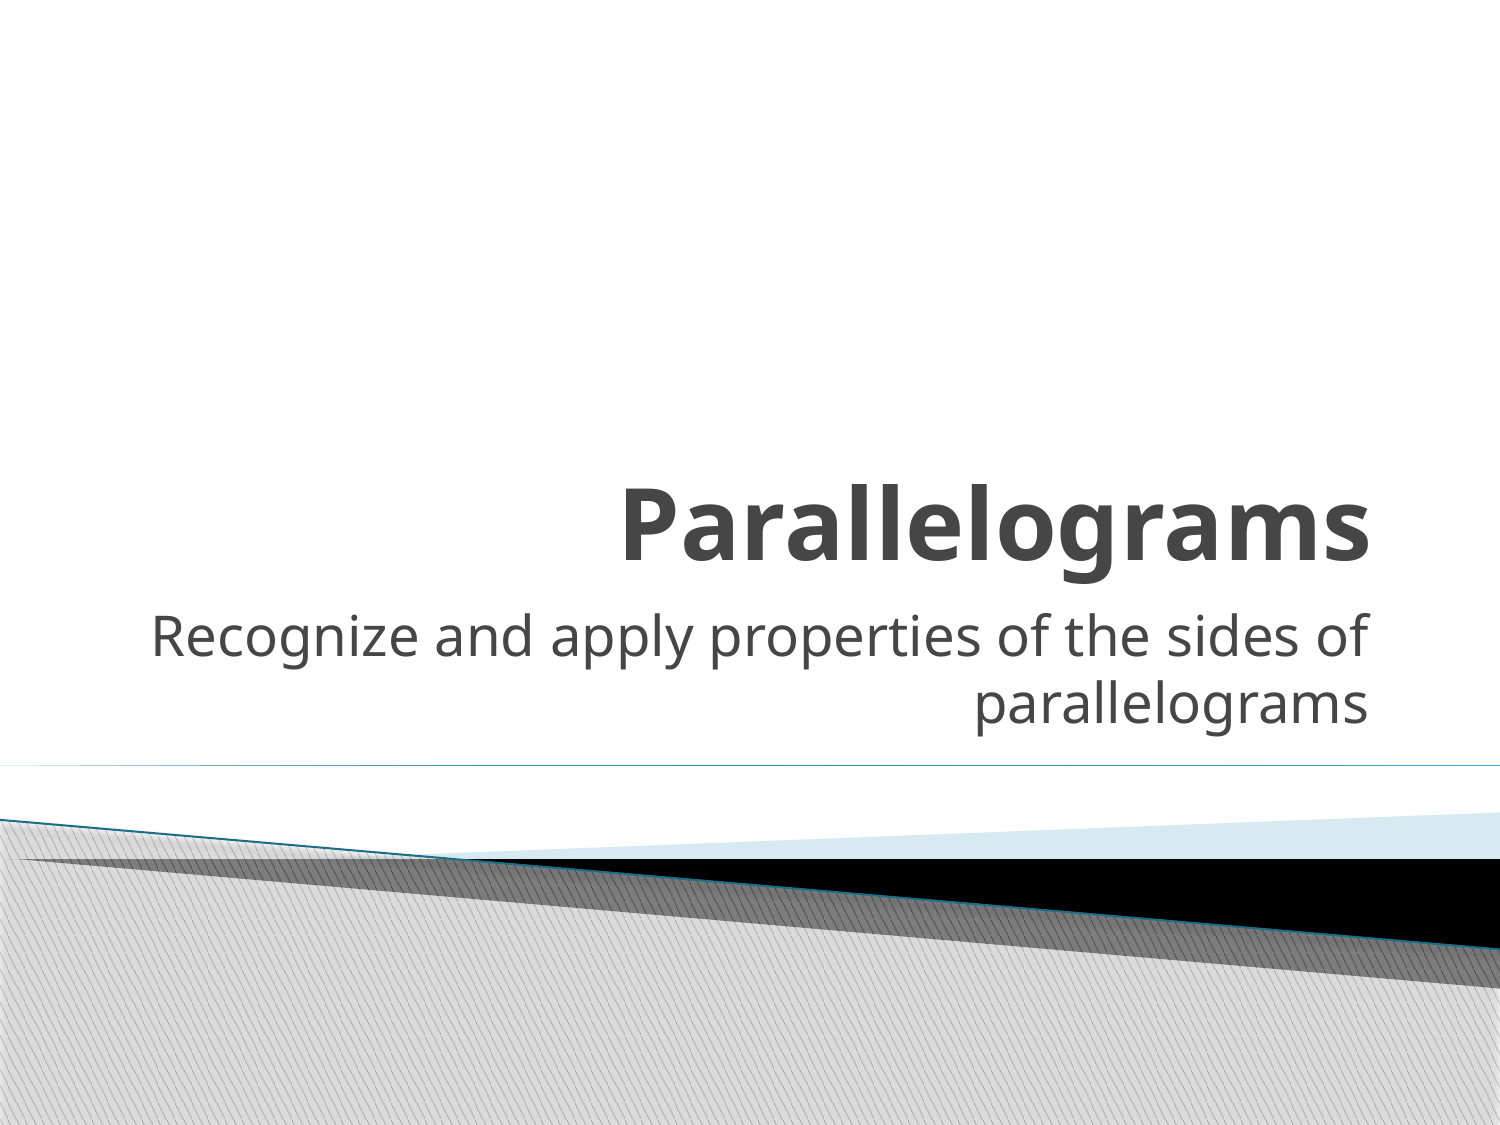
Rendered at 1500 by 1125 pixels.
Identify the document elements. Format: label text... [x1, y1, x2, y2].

subtitle Recognize and apply properties of the sides of parallelograms [112, 592, 1388, 790]
picture [5, 859, 1500, 989]
title Parallelograms [112, 287, 1388, 588]
